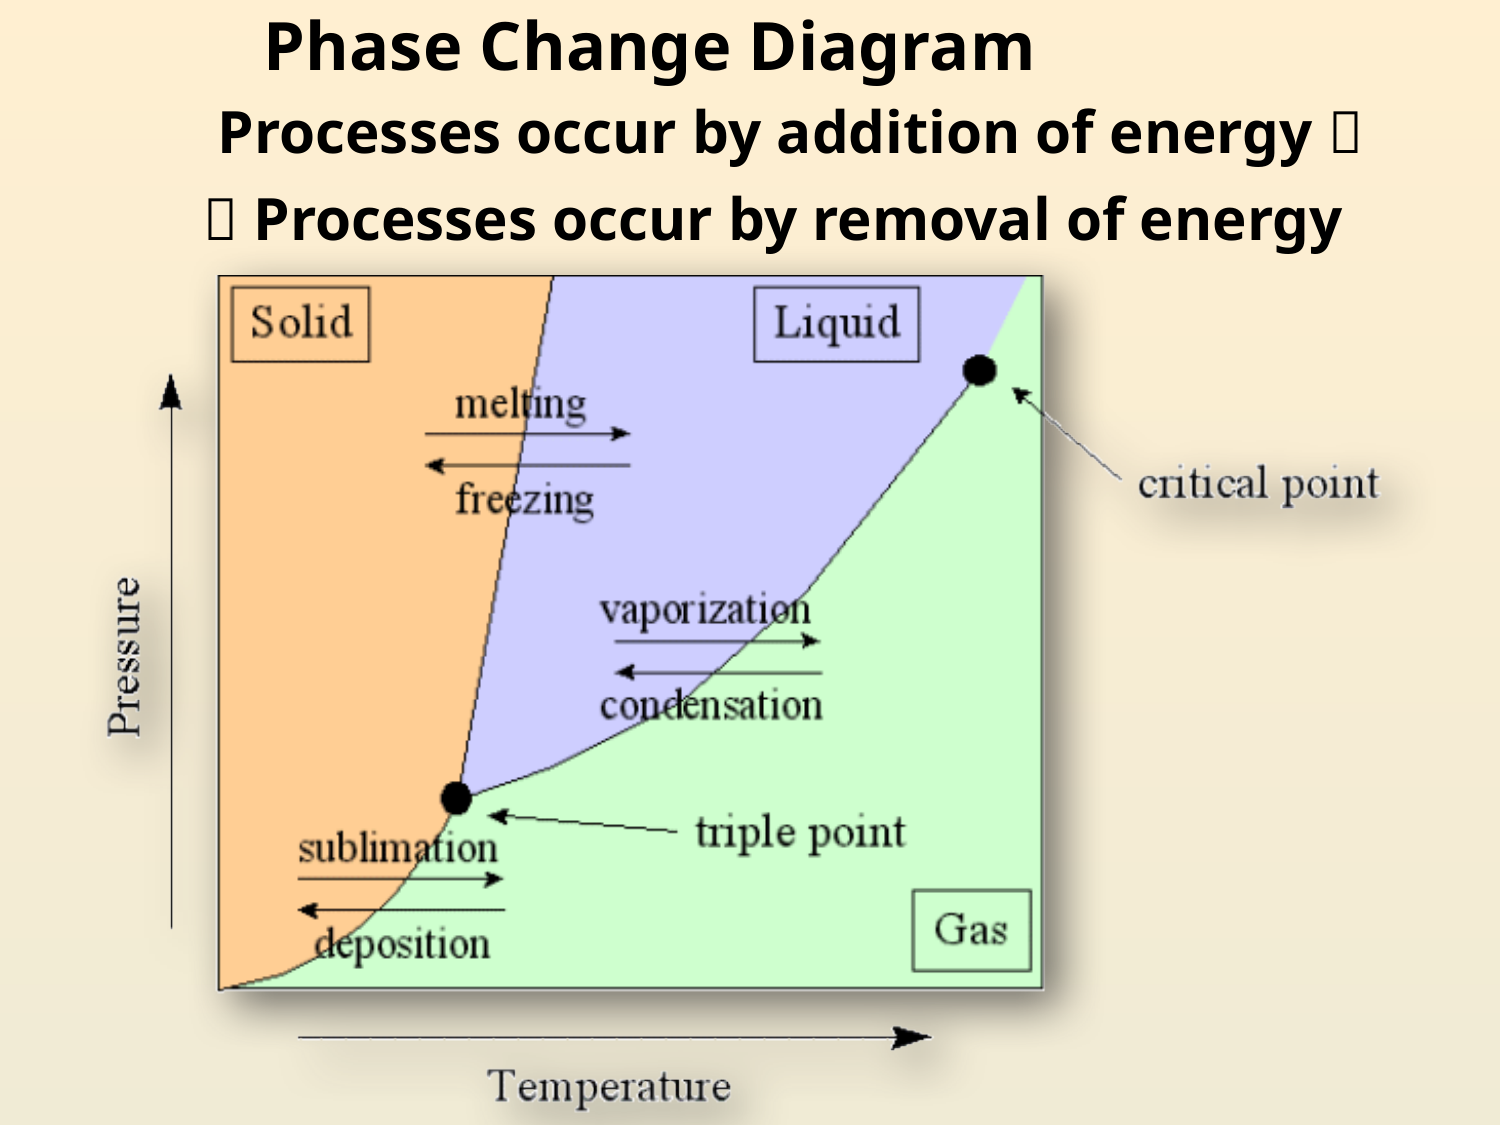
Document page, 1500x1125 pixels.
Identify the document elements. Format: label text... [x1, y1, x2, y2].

text_box Processes occur by addition of energy  [203, 87, 1379, 173]
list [87, 275, 1401, 1125]
text_box  Processes occur by removal of energy [188, 174, 1359, 260]
title Phase Change Diagram [187, 0, 1113, 88]
